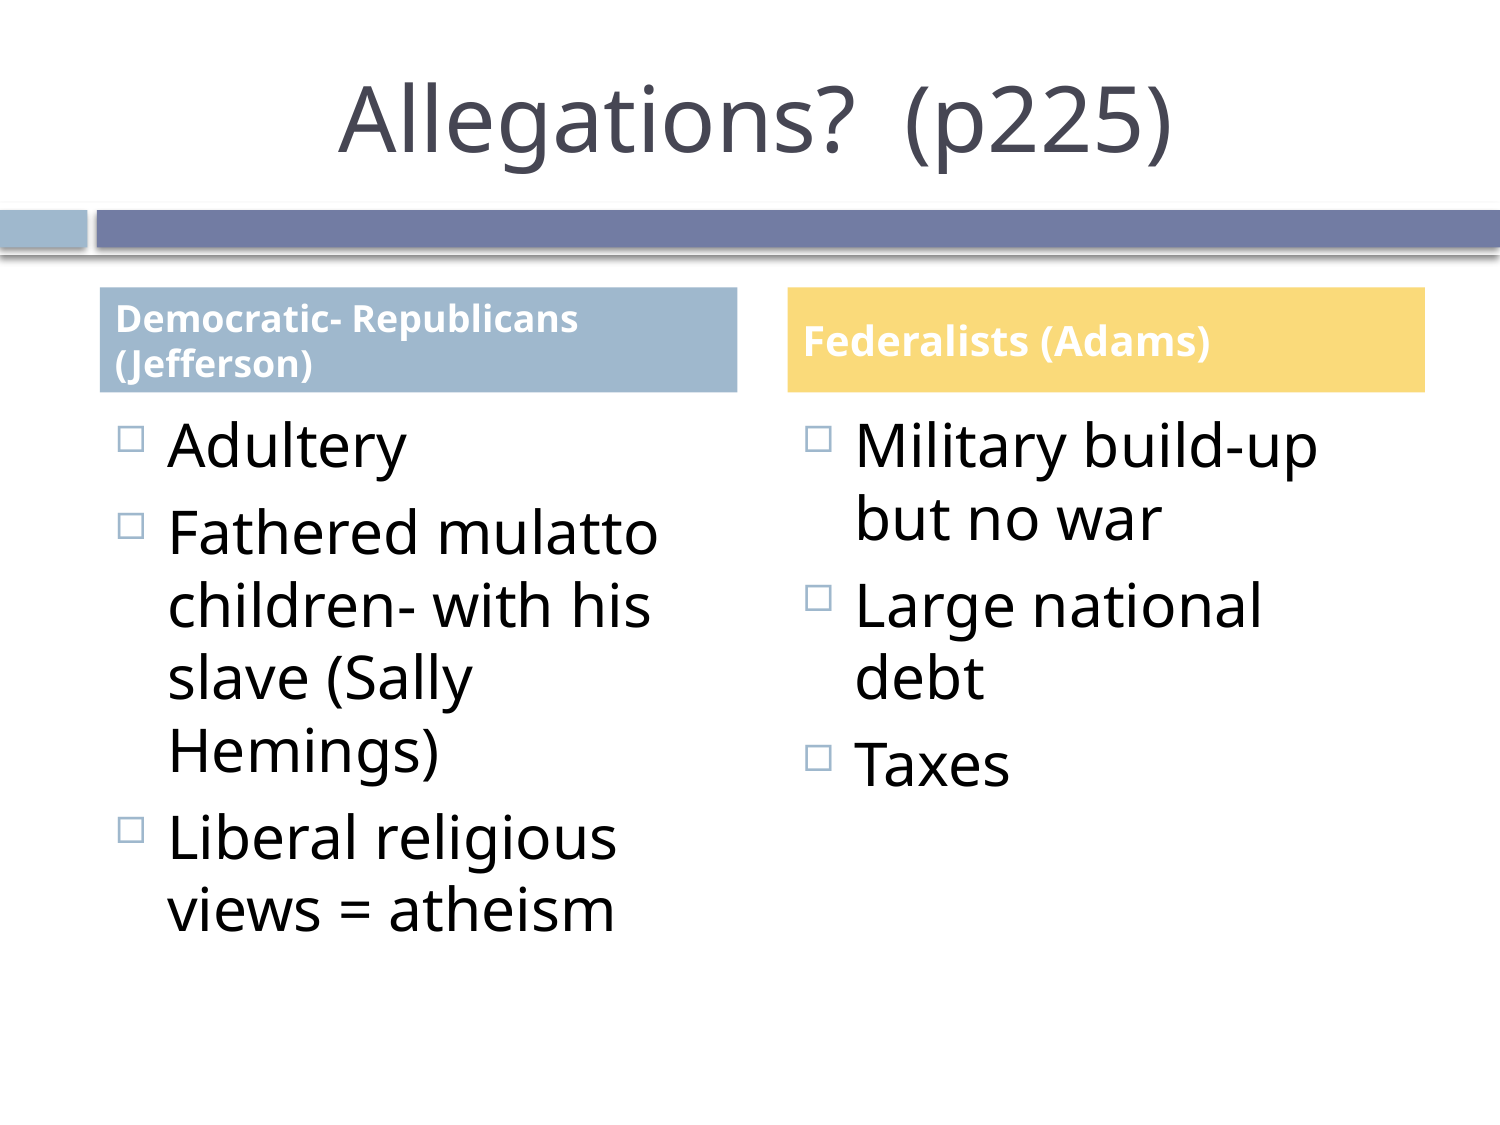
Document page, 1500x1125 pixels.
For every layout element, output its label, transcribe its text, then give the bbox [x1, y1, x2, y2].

list Democratic- Republicans (Jefferson) [99, 287, 738, 393]
list Military build-up but no war Large national debt Taxes [787, 399, 1425, 988]
list Federalists (Adams) [787, 287, 1425, 393]
list Adultery Fathered mulatto children- with his slave (Sally Hemings) Liberal religious views = atheism [99, 399, 738, 988]
title Allegations? (p225) [87, 44, 1425, 188]
